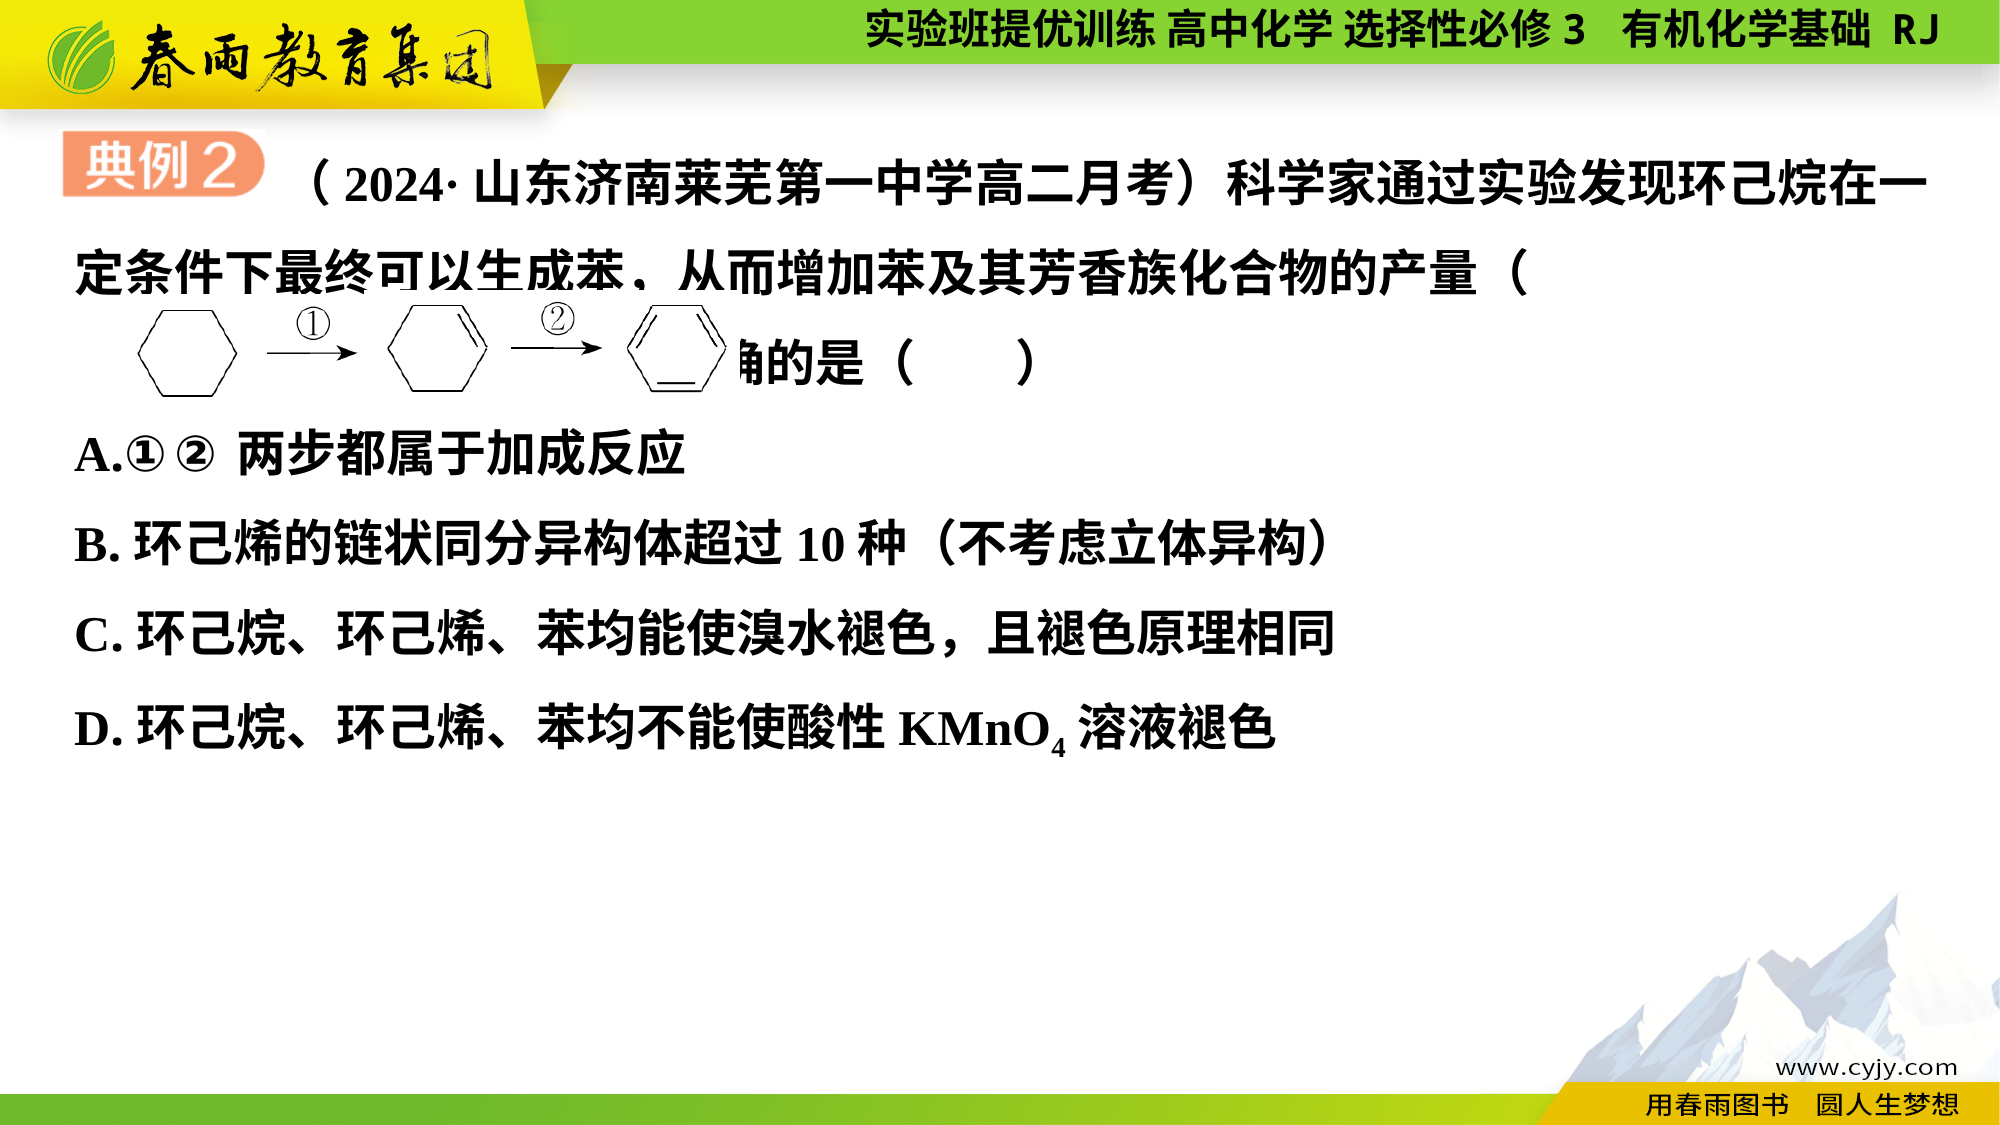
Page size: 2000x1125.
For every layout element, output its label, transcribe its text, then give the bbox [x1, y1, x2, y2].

list （2024·山东济南莱芜第一中学高二月考）科学家通过实验发现环己烷在一定条件下最终可以生成苯，从而增加苯及其芳香族化合物的产量（ ），下列有关说法正确的是（ ） A.①②两步都属于加成反应 B.环己烯的链状同分异构体超过10种（不考虑立体异构） C.环己烷、环己烯、苯均能使溴水褪色，且褪色原理相同 D.环己烷、环己烯、苯均不能使酸性KMnO4溶液褪色 [59, 113, 1944, 845]
picture [0, 0, 2000, 1125]
